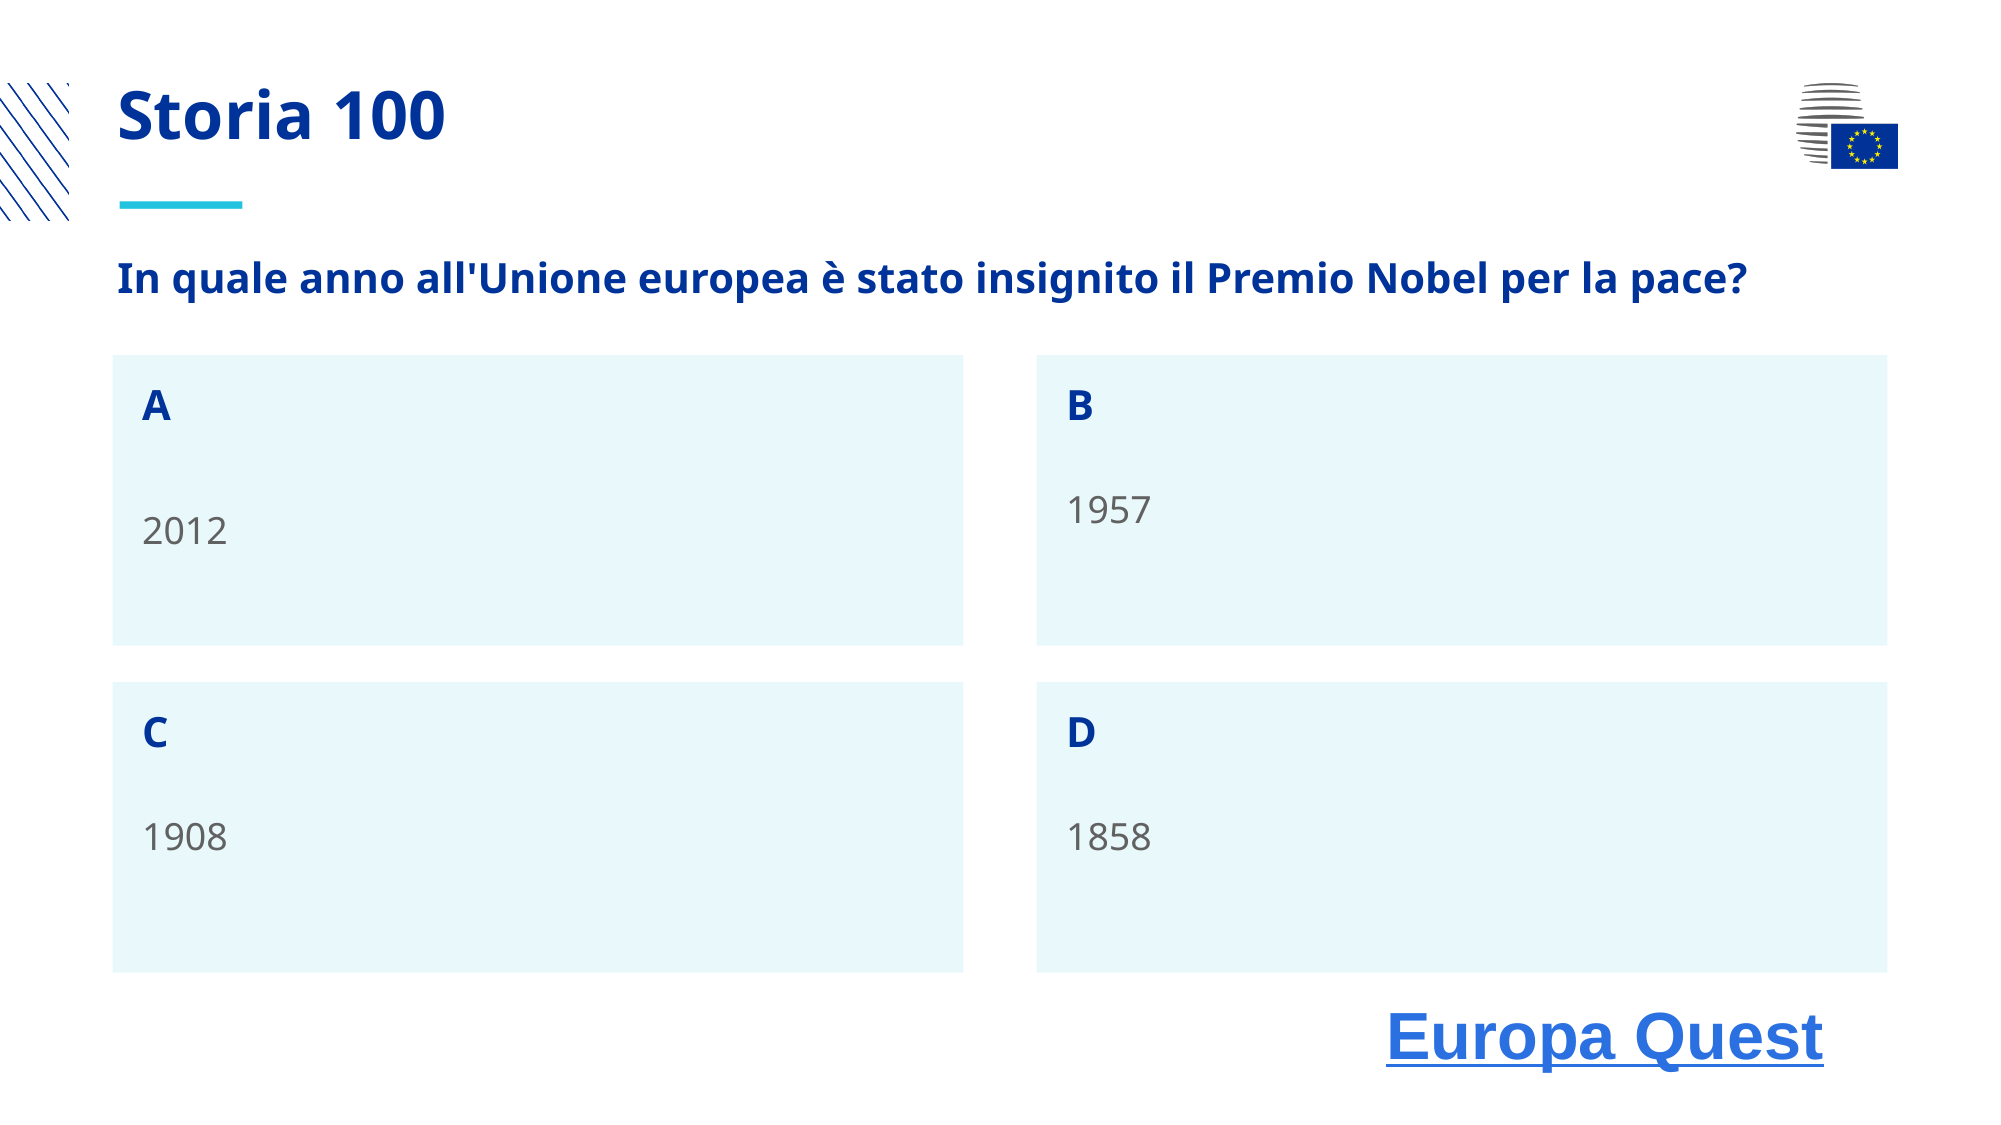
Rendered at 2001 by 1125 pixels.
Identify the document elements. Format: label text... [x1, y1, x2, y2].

picture [1796, 83, 1898, 169]
picture [0, 83, 69, 221]
list C 1908 [112, 682, 964, 973]
list B 1957 [1036, 355, 1888, 646]
list A 2012 [112, 355, 964, 646]
list D 1858 [1036, 682, 1888, 973]
list Storia 100 ⸺ In quale anno all'Unione europea è stato insignito il Premio Nobel per la pace? [102, 83, 1776, 325]
text_box Europa Quest [1371, 985, 1847, 1097]
